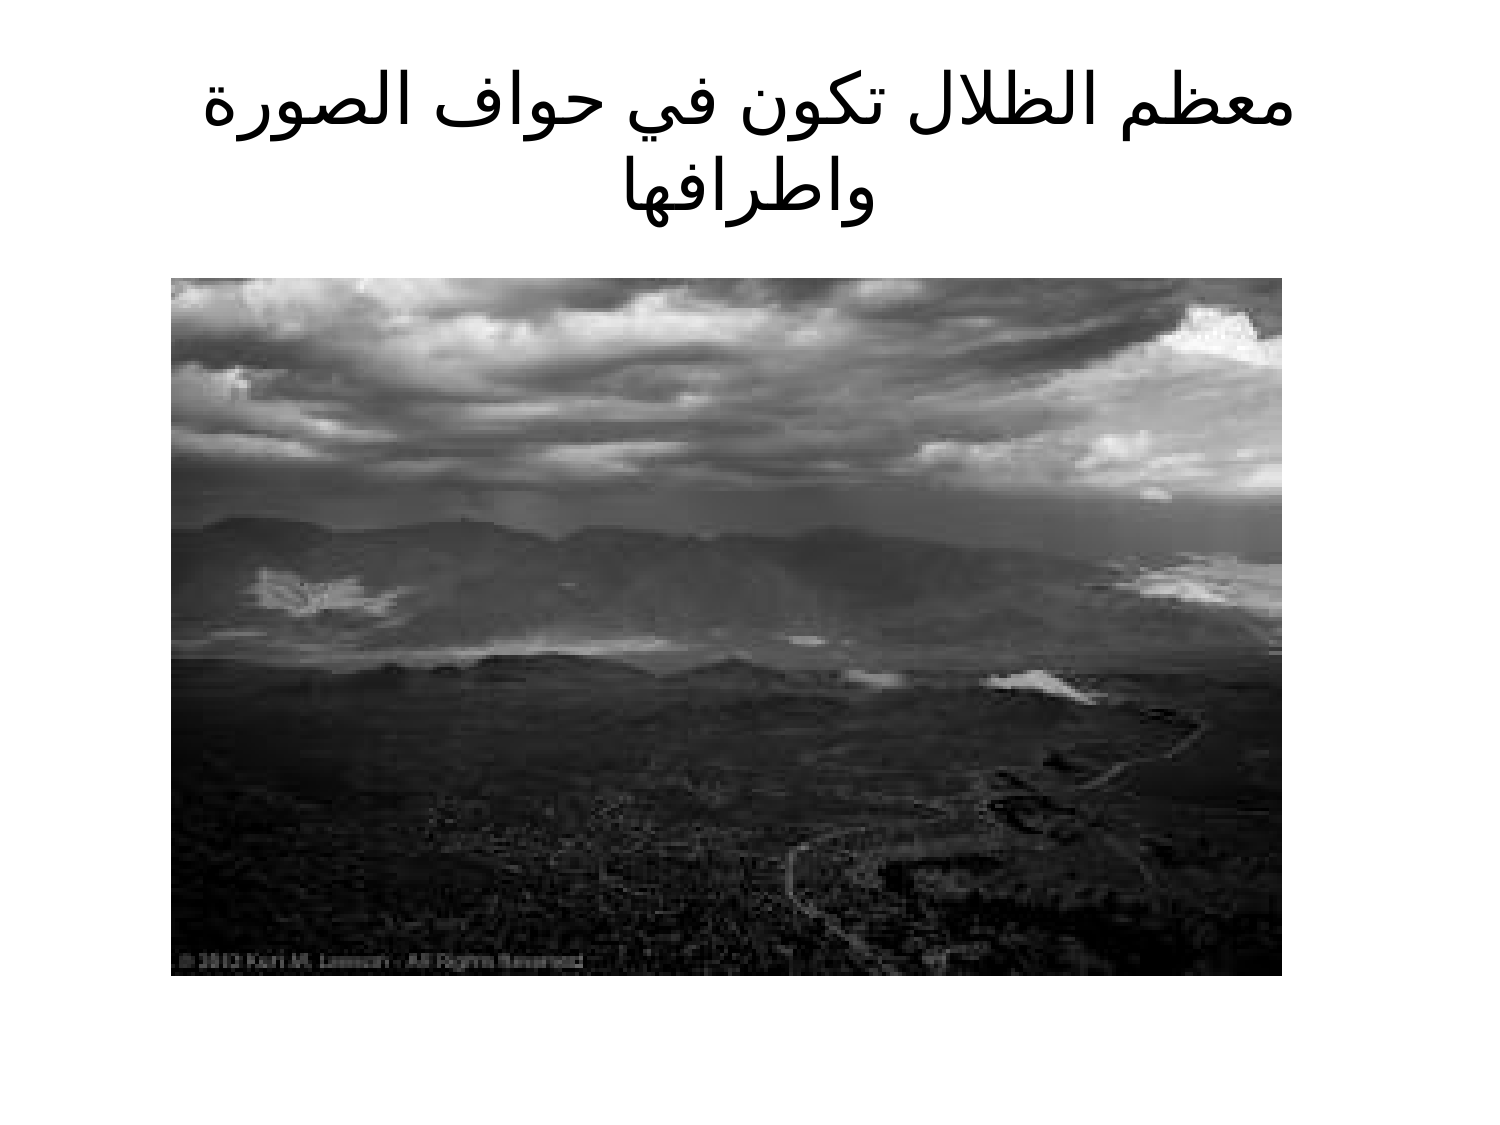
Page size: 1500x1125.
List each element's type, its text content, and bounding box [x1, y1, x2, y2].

title معظم الظلال تكون في حواف الصورة واطرافها [75, 45, 1425, 233]
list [170, 278, 1282, 977]
